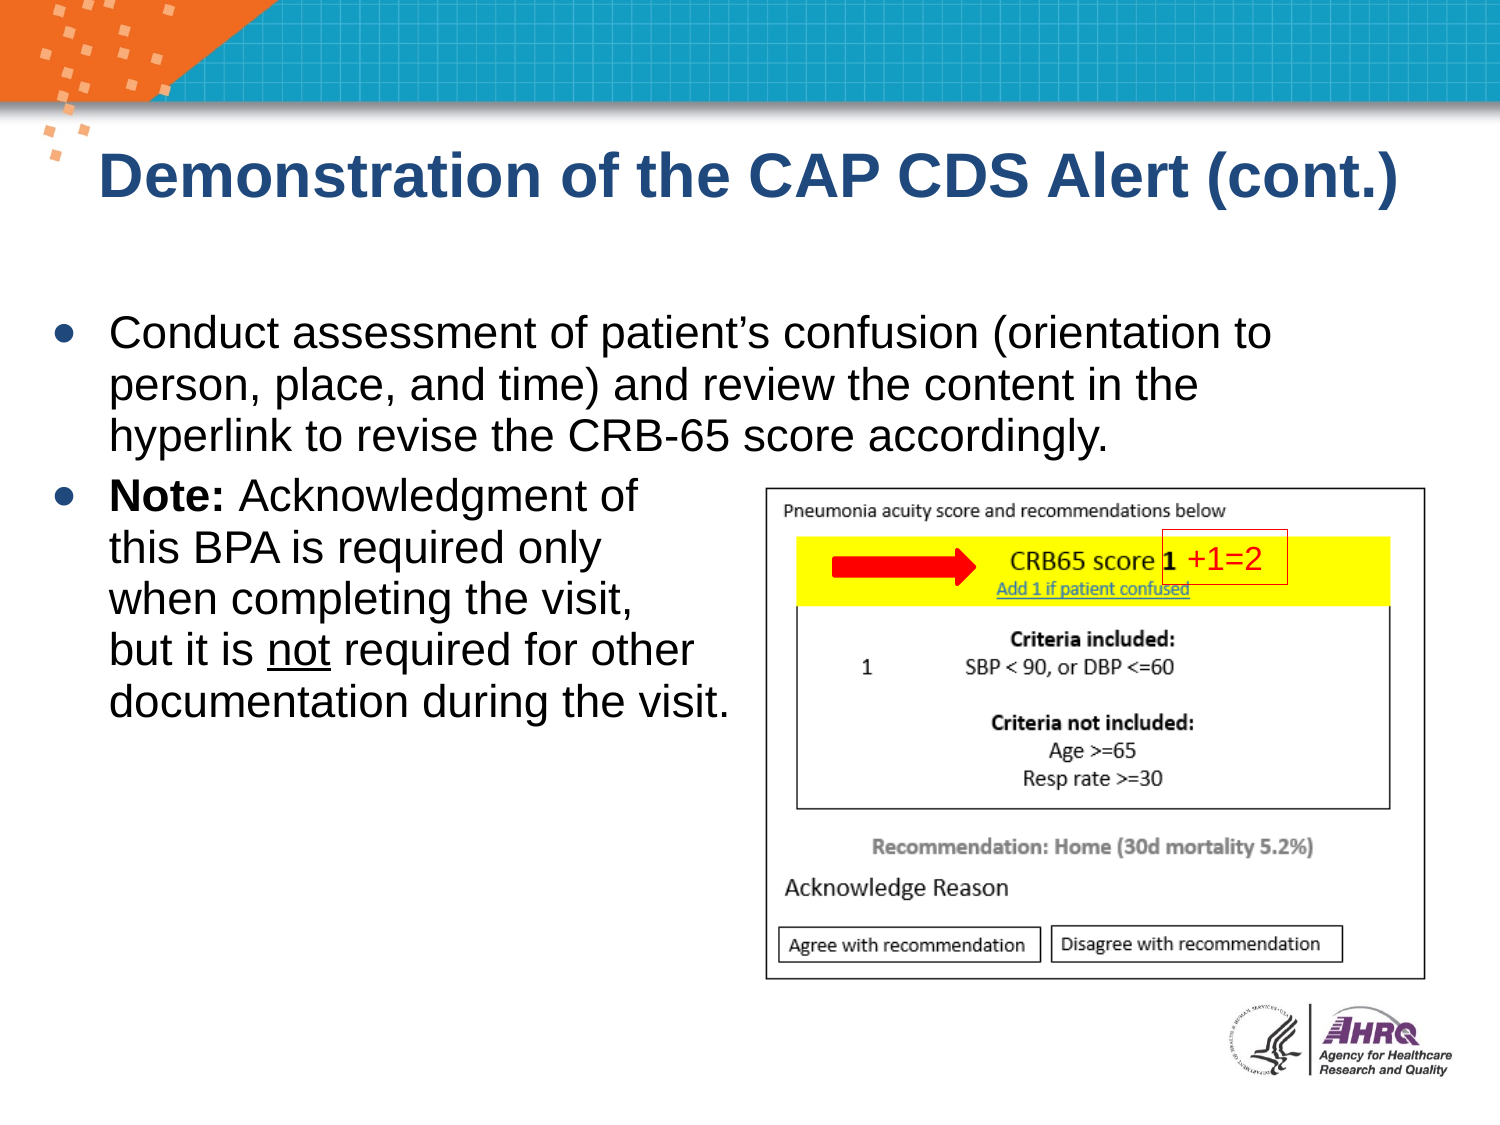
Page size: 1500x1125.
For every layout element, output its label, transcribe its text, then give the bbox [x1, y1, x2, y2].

picture [752, 474, 1431, 988]
title Demonstration of the CAP CDS Alert (cont.) [24, 125, 1475, 227]
picture [1224, 999, 1457, 1081]
list Conduct assessment of patient’s confusion (orientation to person, place, and time) and review the content in the hyperlink to revise the CRB-65 score accordingly. Note: Acknowledgment of this BPA is required only when completing the visit, but it is not required for other documentation during the visit. [37, 299, 1388, 900]
picture [0, 0, 1500, 168]
